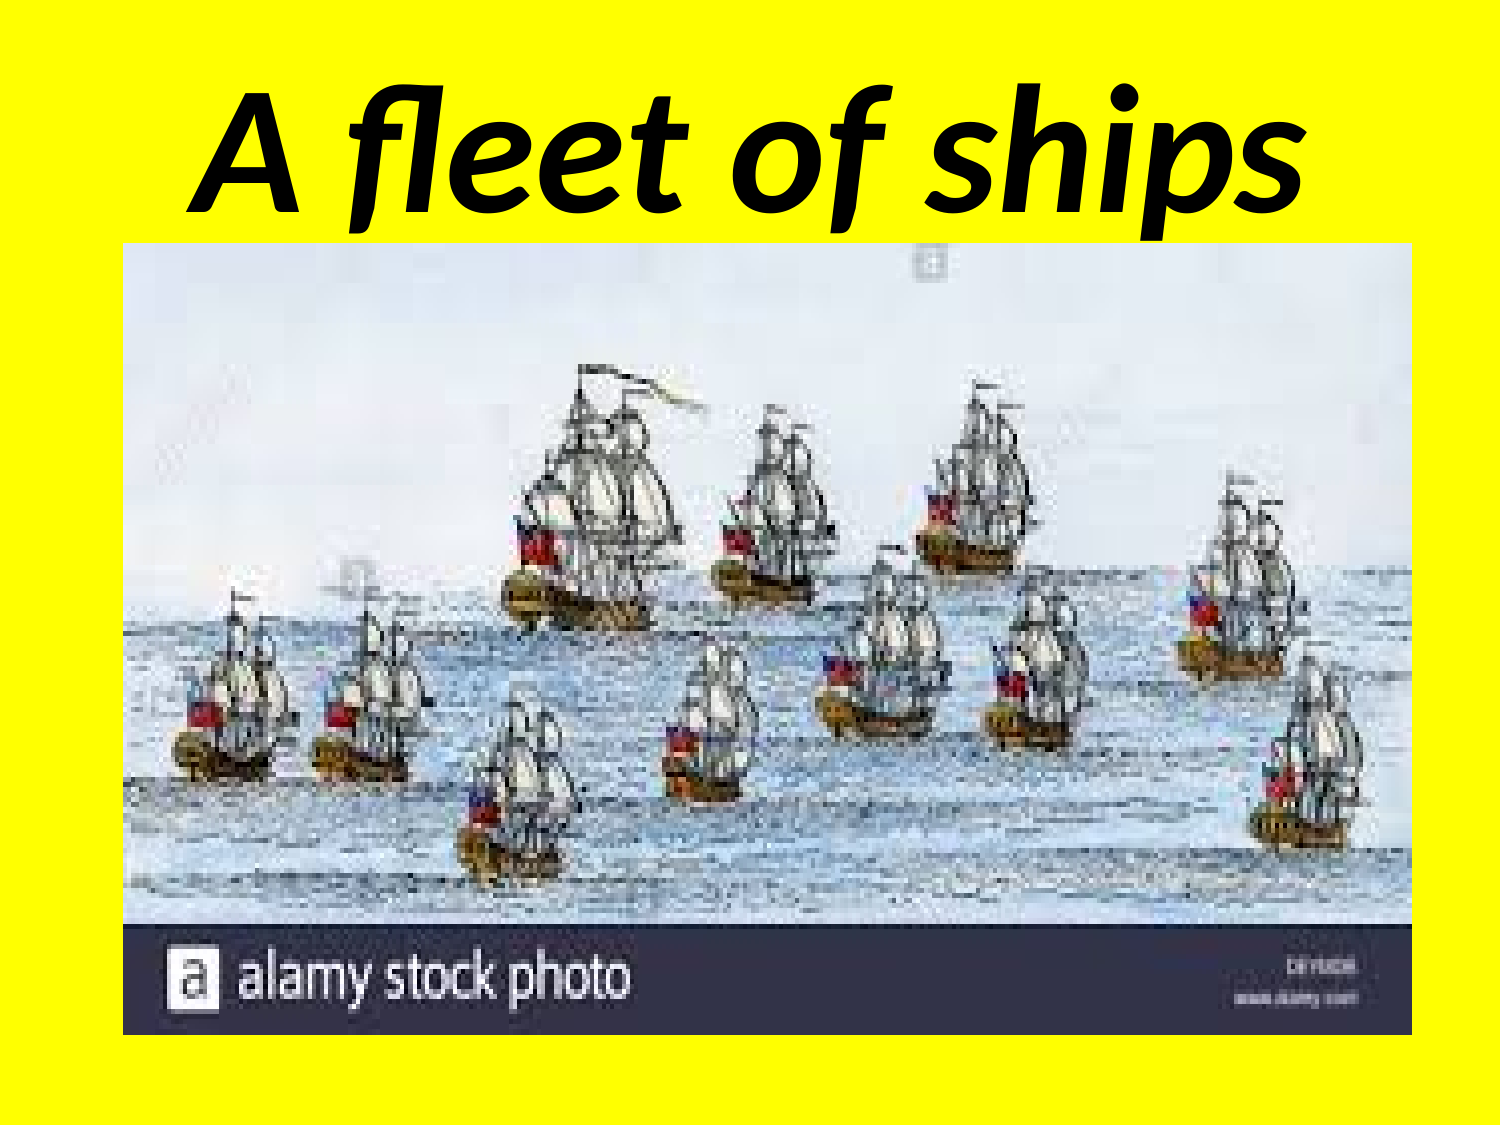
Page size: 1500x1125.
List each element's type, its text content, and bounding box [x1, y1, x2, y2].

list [123, 243, 1412, 1036]
title A fleet of ships [75, 45, 1425, 233]
